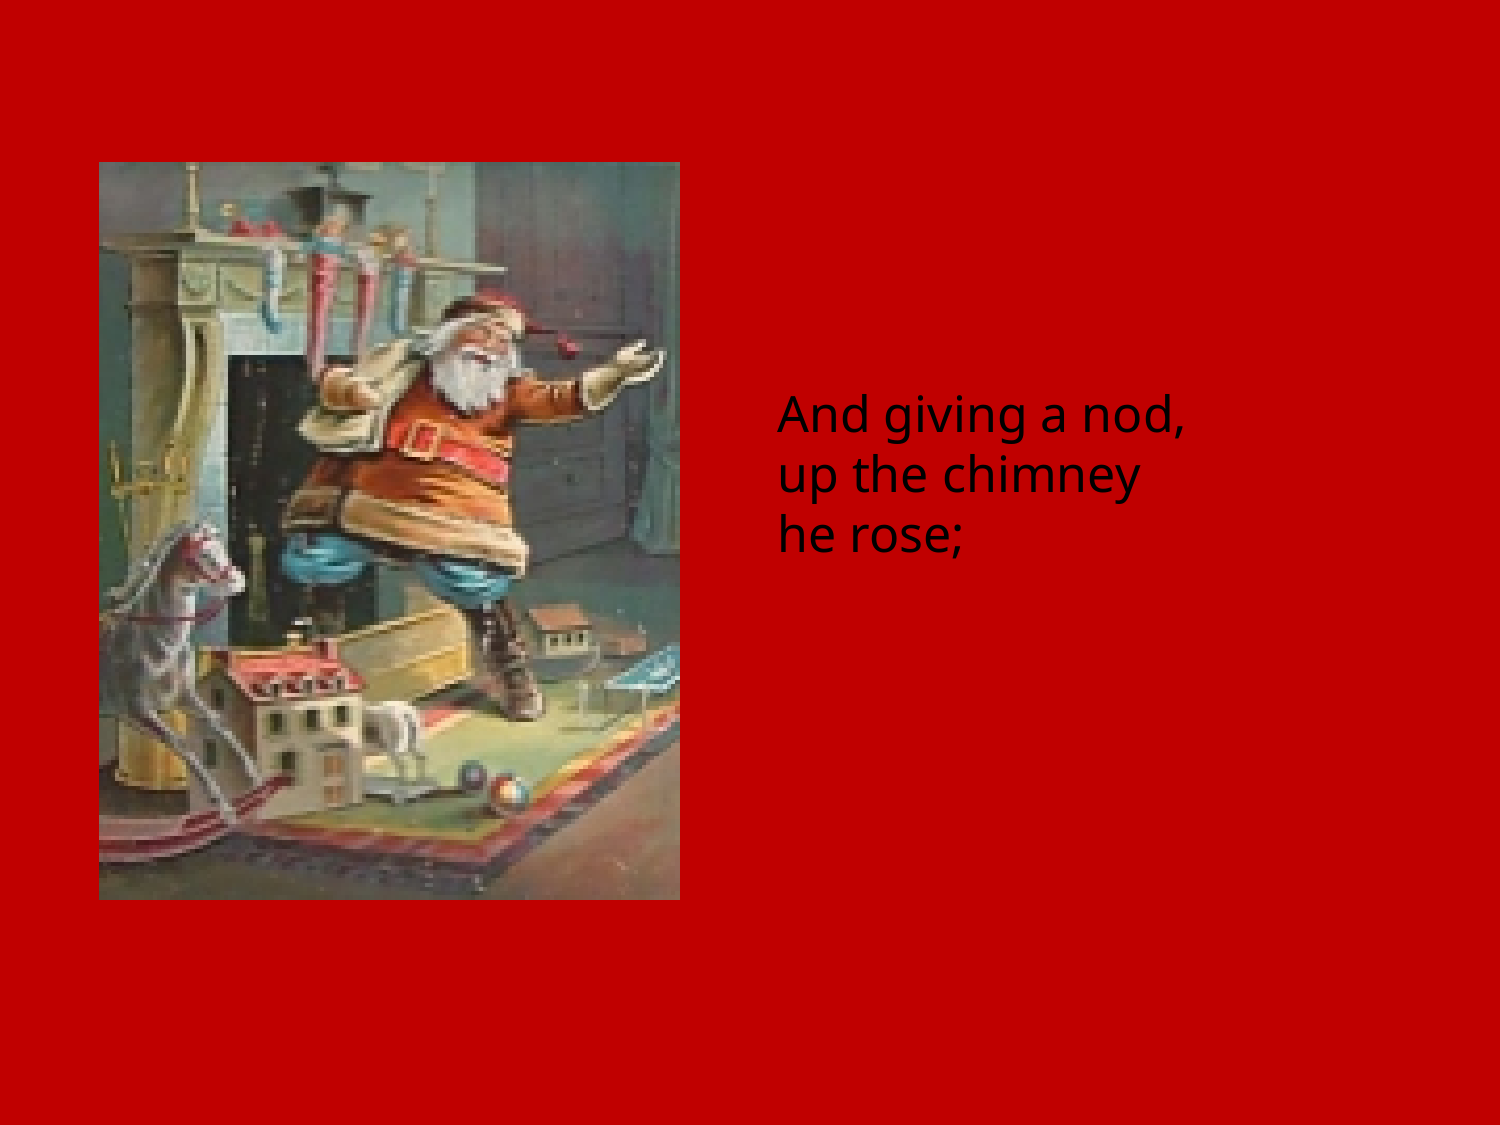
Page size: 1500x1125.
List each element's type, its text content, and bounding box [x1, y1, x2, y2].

picture [99, 162, 680, 901]
text_box And giving a nod, up the chimney he rose; [762, 374, 1213, 570]
